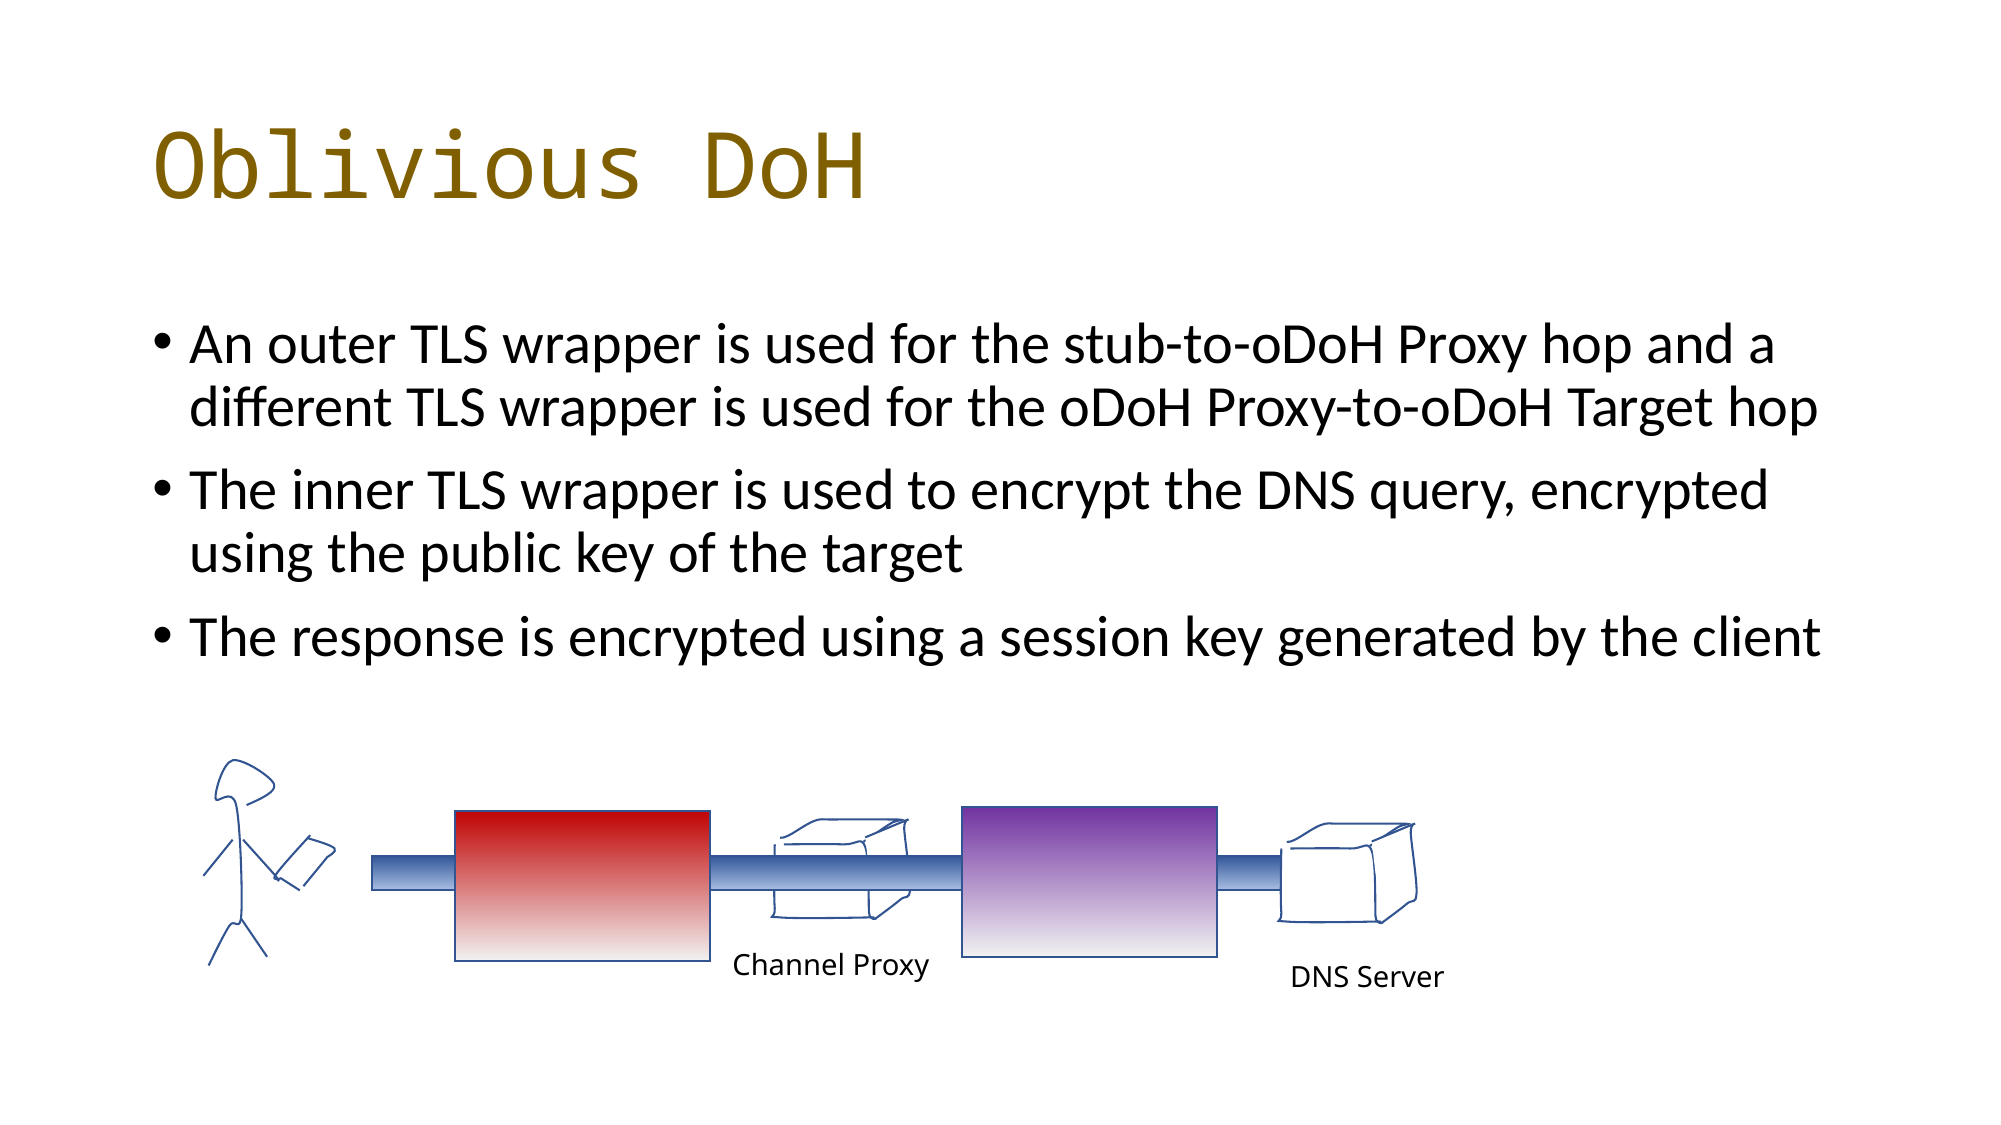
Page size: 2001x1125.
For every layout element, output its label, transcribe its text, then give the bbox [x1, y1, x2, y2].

text_box [911, 855, 961, 891]
text_box [711, 855, 771, 891]
text_box [371, 855, 454, 891]
text_box [454, 810, 711, 962]
text_box [302, 836, 336, 887]
text_box DNS Server [1275, 951, 1460, 1001]
text_box [207, 759, 276, 966]
text_box [961, 806, 1218, 958]
text_box [240, 918, 268, 958]
text_box [1218, 855, 1278, 891]
text_box [273, 838, 306, 892]
list An outer TLS wrapper is used for the stub-to-oDoH Proxy hop and a different TLS wrapper is used for the oDoH Proxy-to-oDoH Target hop The inner TLS wrapper is used to encrypt the DNS query, encrypted using the public key of the target The response is encrypted using a session key generated by the client [137, 305, 1863, 1020]
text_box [1278, 823, 1417, 924]
text_box [242, 838, 275, 876]
title Oblivious DoH [137, 59, 1863, 278]
text_box [202, 838, 234, 877]
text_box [771, 819, 911, 919]
text_box Channel Proxy [717, 939, 945, 989]
